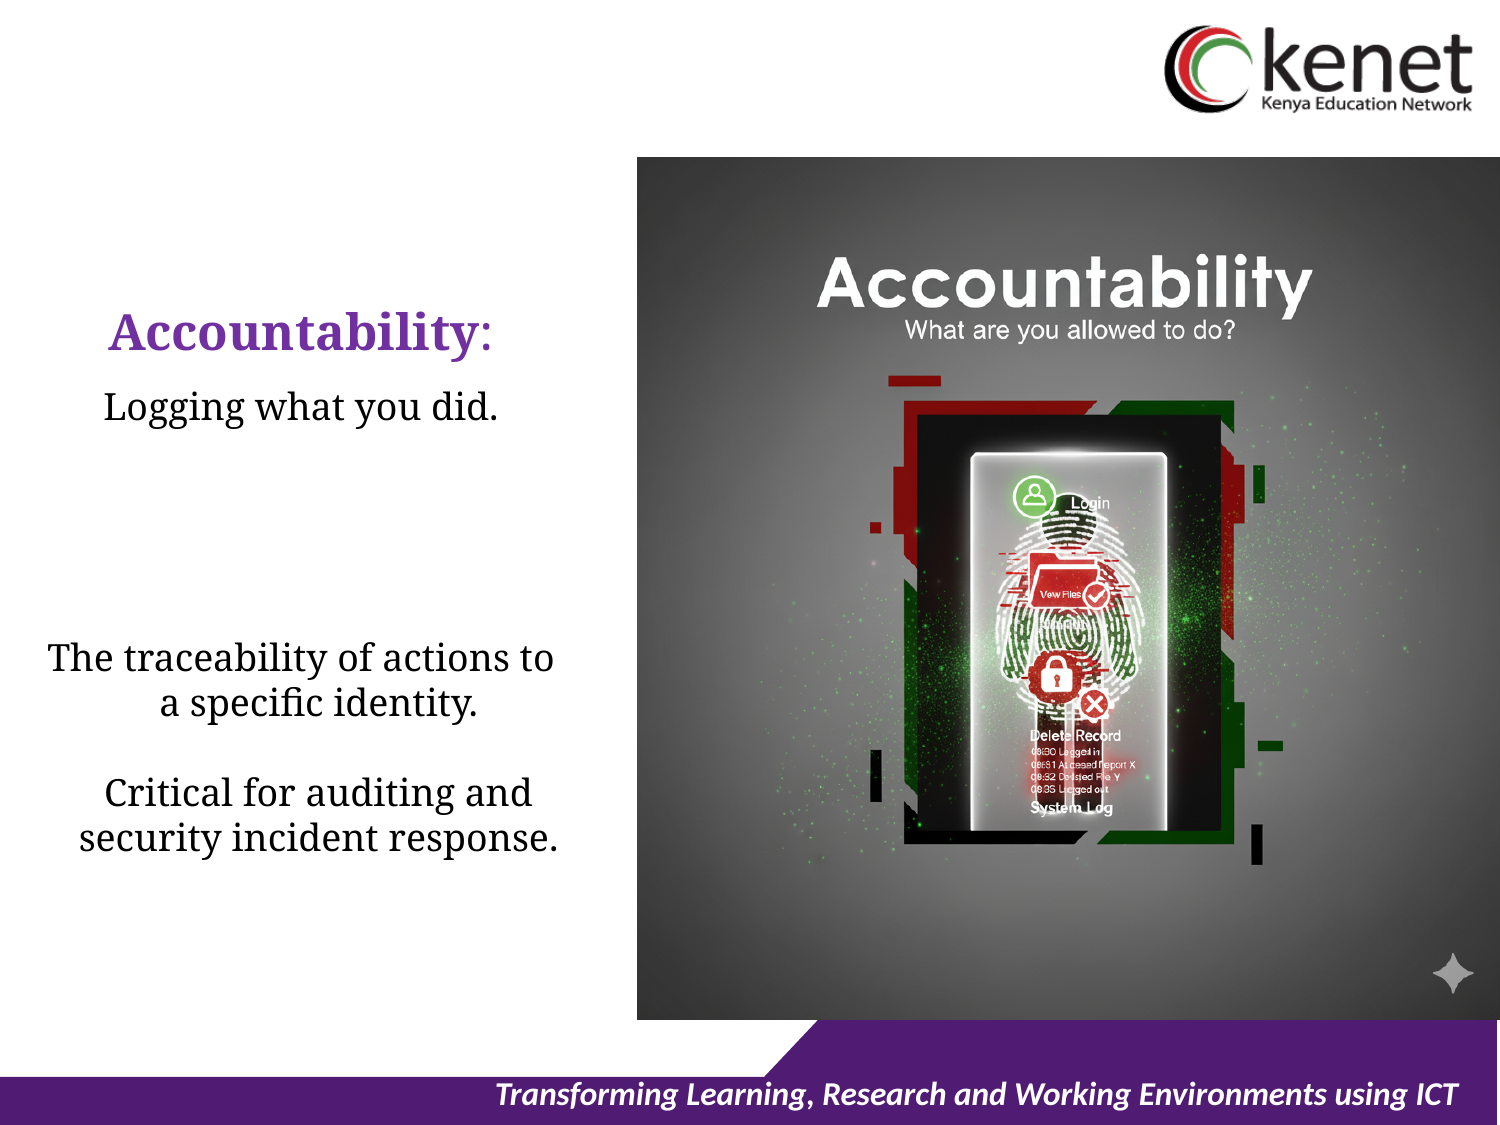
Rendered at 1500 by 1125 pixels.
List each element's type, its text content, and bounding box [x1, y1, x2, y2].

text_box [225, 637, 632, 925]
text_box [775, 1028, 1497, 1125]
text_box Transforming Learning, Research and Working Environments using ICT [479, 1065, 1485, 1125]
picture [1163, 11, 1477, 117]
text_box Accountability: Logging what you did. [57, 262, 545, 470]
picture [637, 157, 1500, 1021]
text_box The traceability of actions to a specific identity. Critical for auditing and security incident response. [20, 626, 583, 914]
text_box [0, 1076, 479, 1125]
